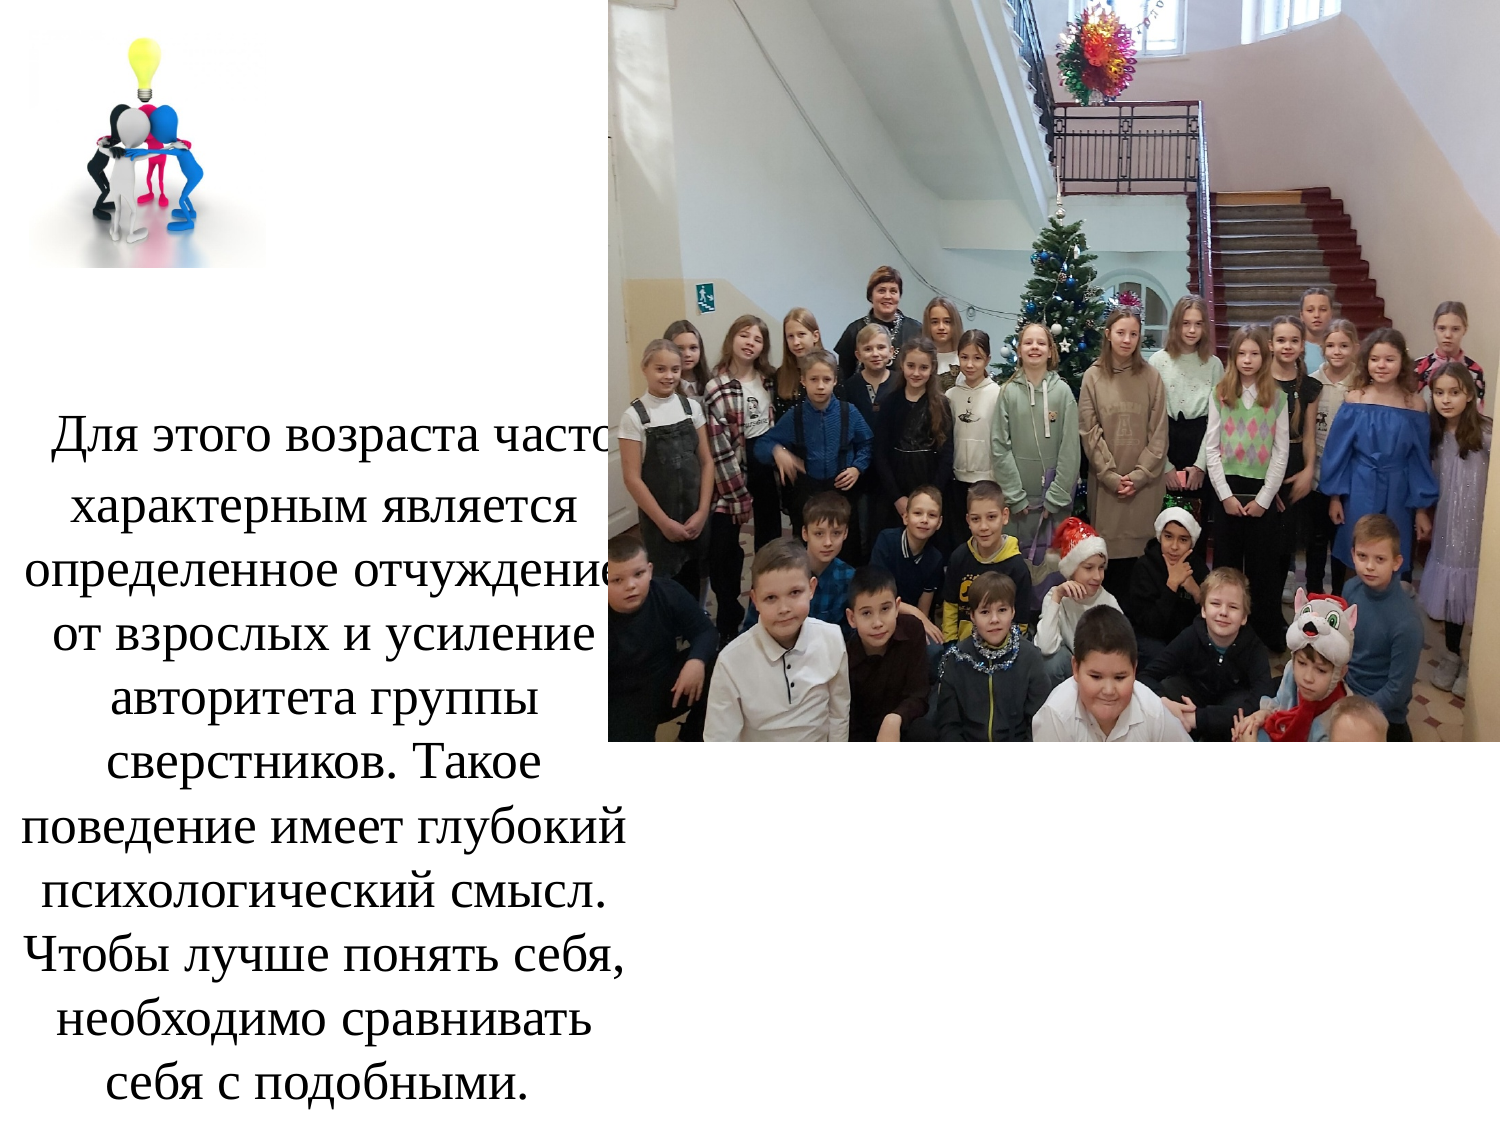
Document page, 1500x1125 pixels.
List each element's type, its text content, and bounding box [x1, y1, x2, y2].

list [607, 0, 1500, 742]
picture [29, 30, 266, 268]
title Для этого возраста часто характерным является определенное отчуждение от взрослых и усиление авторитета группы сверстников. Такое поведение имеет глубокий психологический смысл. Чтобы лучше понять себя, необходимо сравнивать себя с подобными. [0, 349, 650, 1125]
